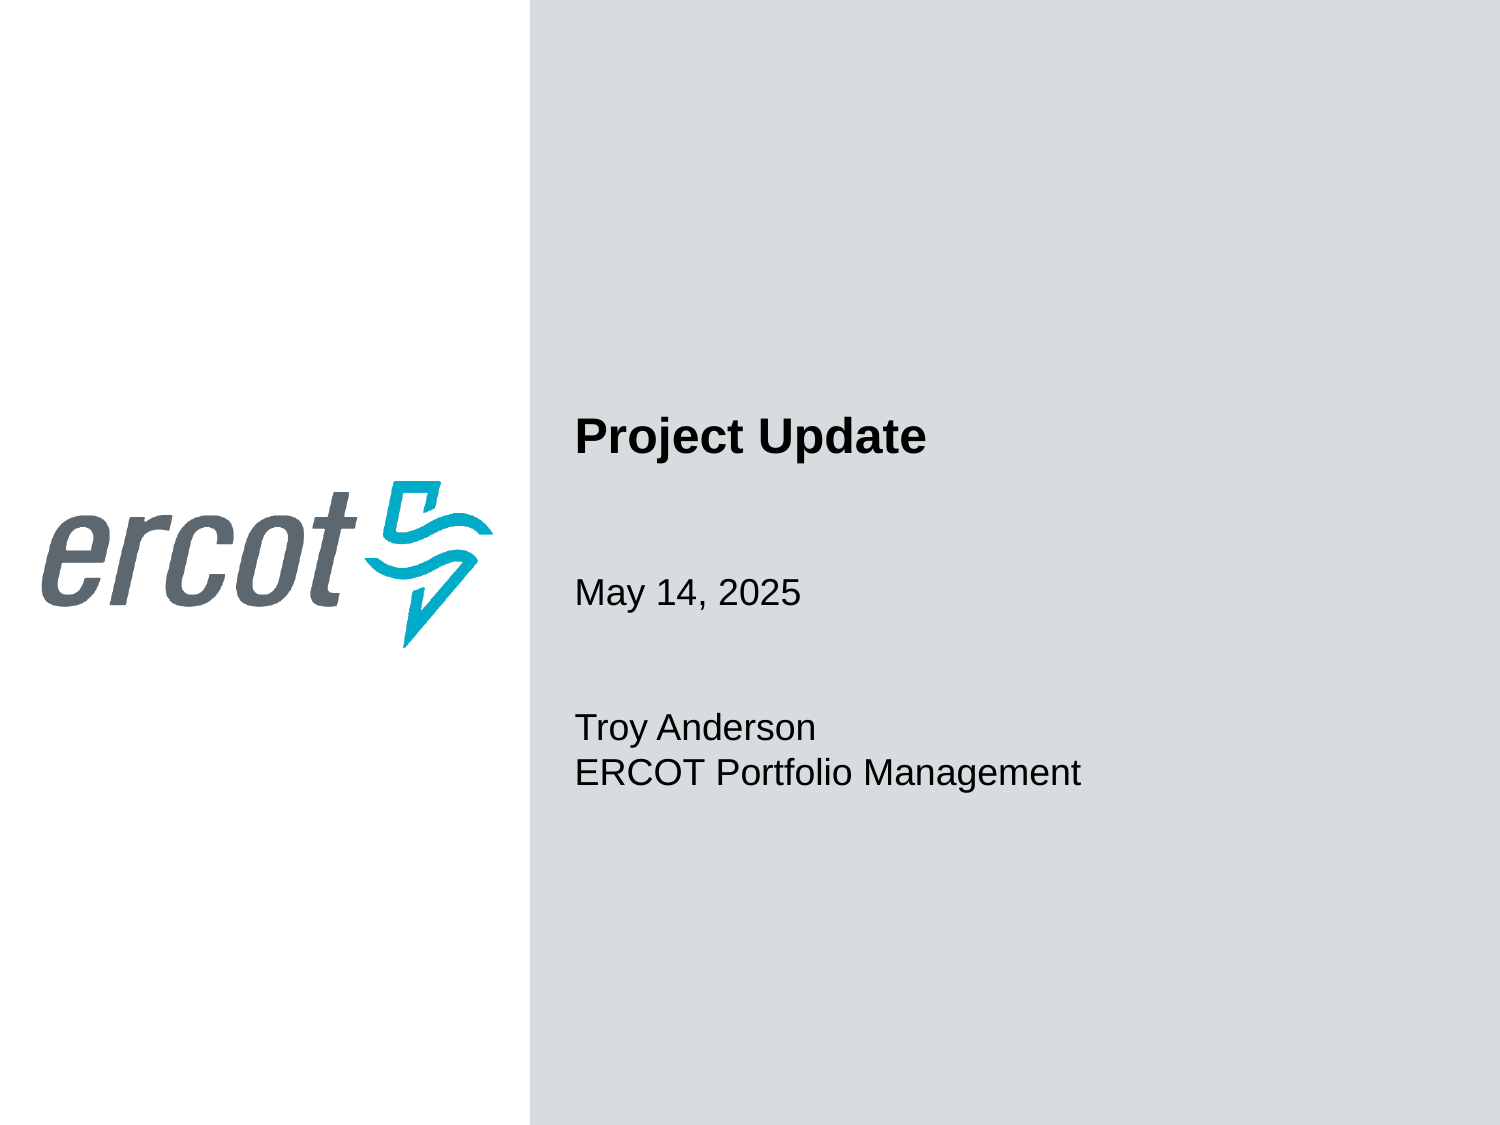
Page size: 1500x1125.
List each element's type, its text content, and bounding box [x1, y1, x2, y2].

picture [32, 471, 501, 654]
text_box Project Update May 14, 2025 Troy Anderson ERCOT Portfolio Management [559, 395, 1486, 801]
